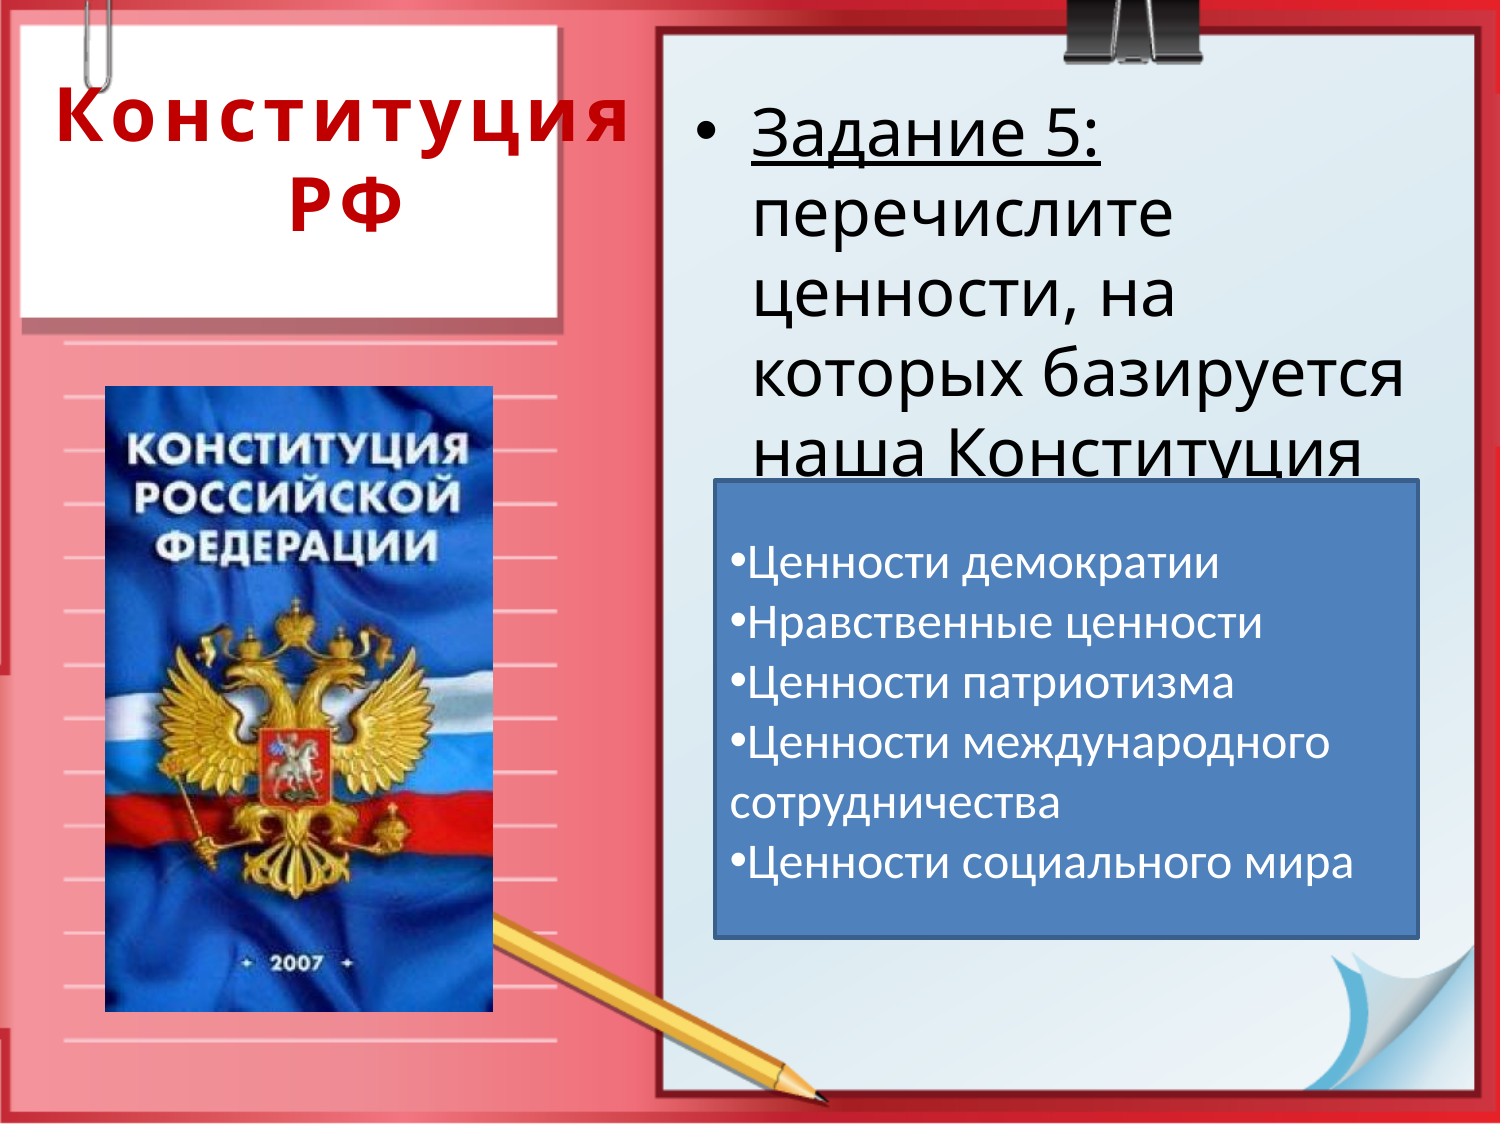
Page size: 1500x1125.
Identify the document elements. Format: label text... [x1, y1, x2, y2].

title Конституция РФ [23, 58, 668, 317]
picture [0, 0, 1500, 1125]
text_box Ценности демократии Нравственные ценности Ценности патриотизма Ценности международного сотрудничества Ценности социального мира [713, 478, 1420, 940]
list Задание 5: перечислите ценности, на которых базируется наша Конституция [679, 82, 1465, 1020]
